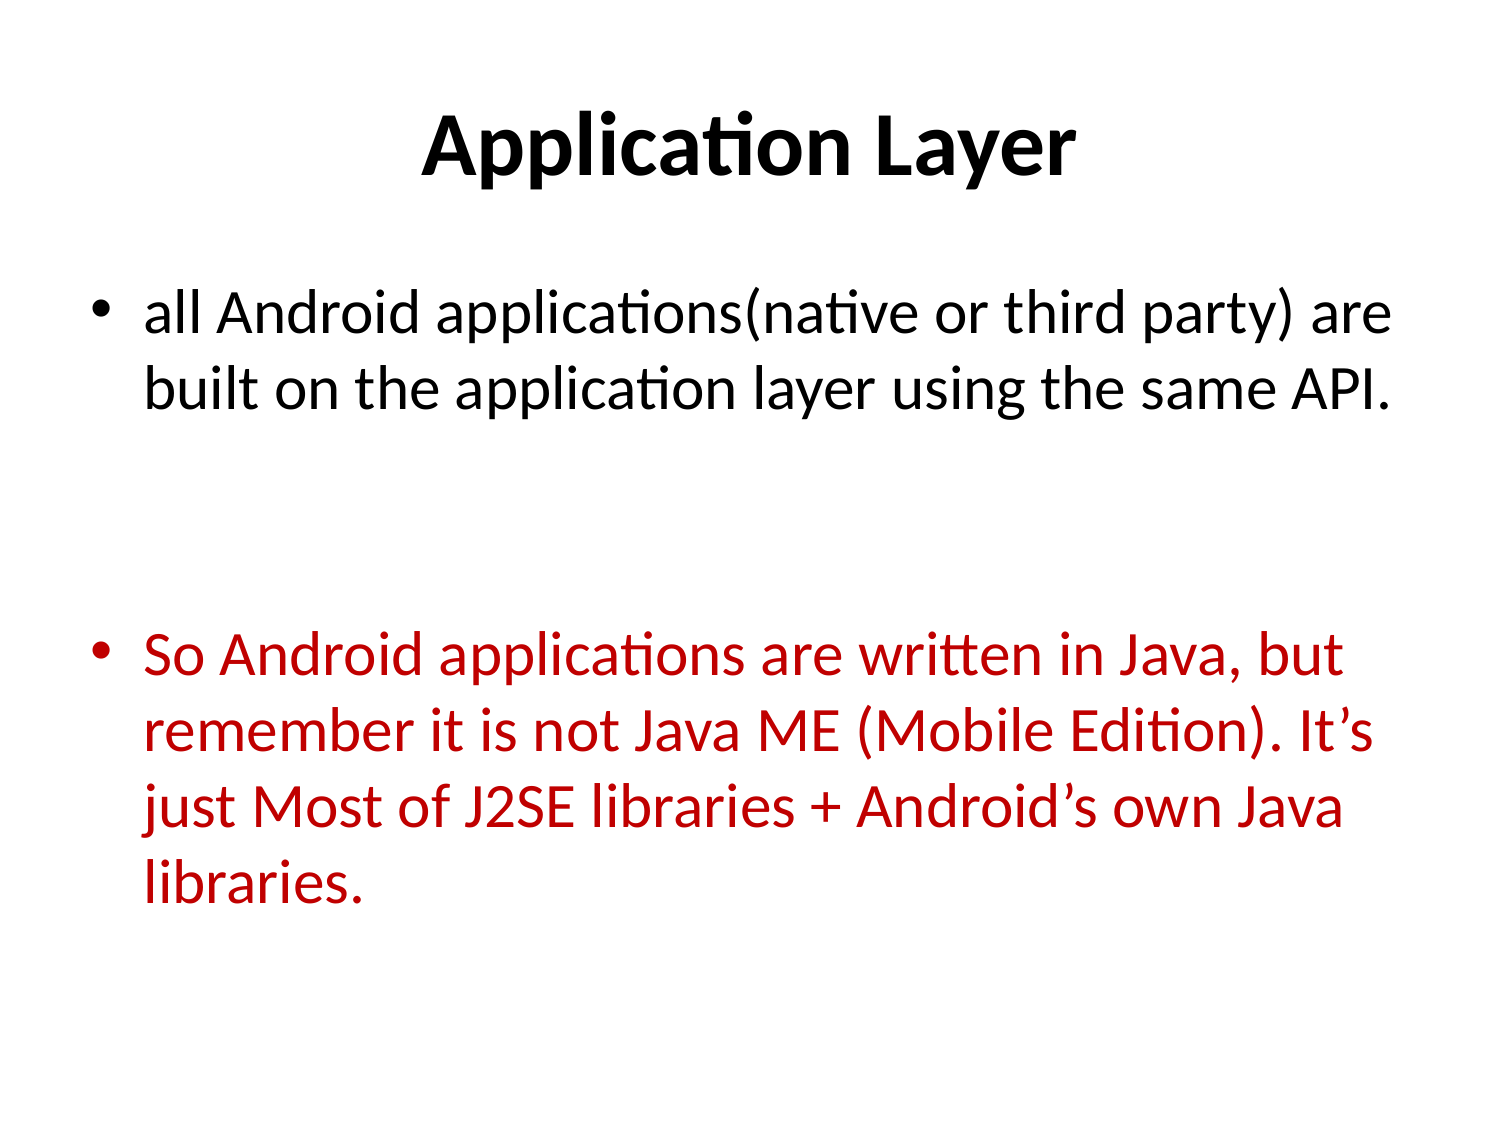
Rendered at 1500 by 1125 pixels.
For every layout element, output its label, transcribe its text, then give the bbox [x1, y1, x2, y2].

title Application Layer [75, 45, 1425, 233]
list all Android applications(native or third party) are built on the application layer using the same API. So Android applications are written in Java, but remember it is not Java ME (Mobile Edition). It’s just Most of J2SE libraries + Android’s own Java libraries. [75, 262, 1425, 1005]
